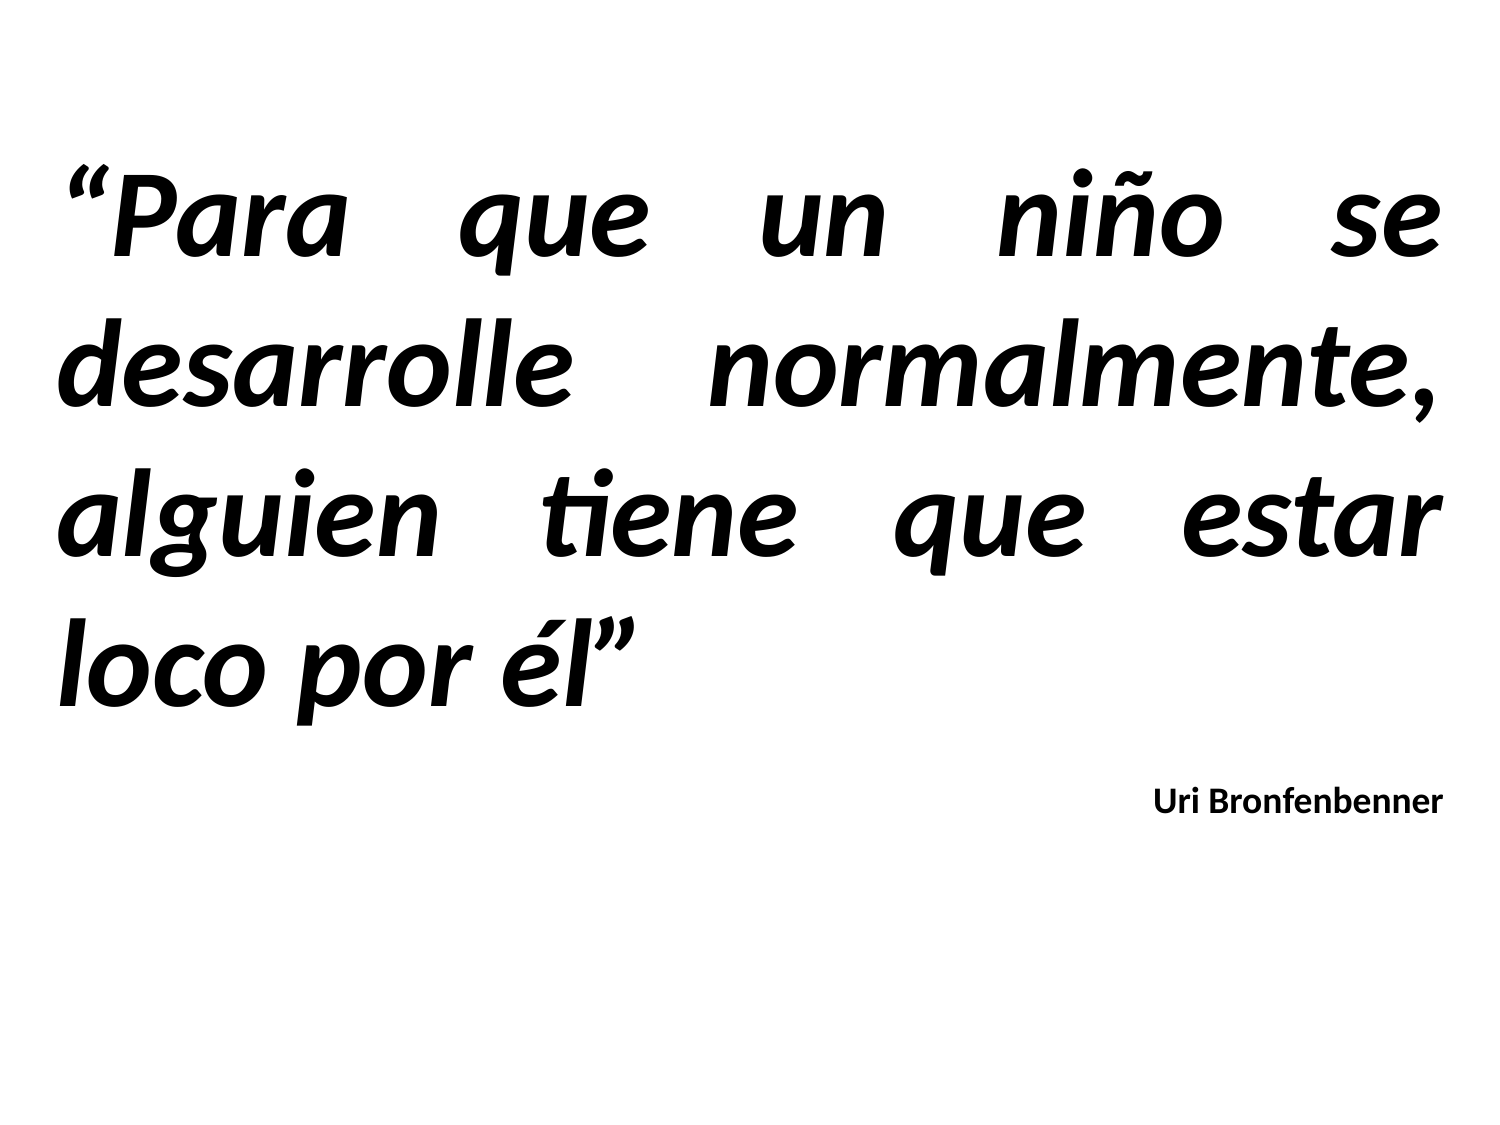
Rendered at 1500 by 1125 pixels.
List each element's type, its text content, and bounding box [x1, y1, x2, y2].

text_box “Para que un niño se desarrolle normalmente, alguien tiene que estar loco por él” Uri Bronfenbenner [41, 124, 1459, 874]
